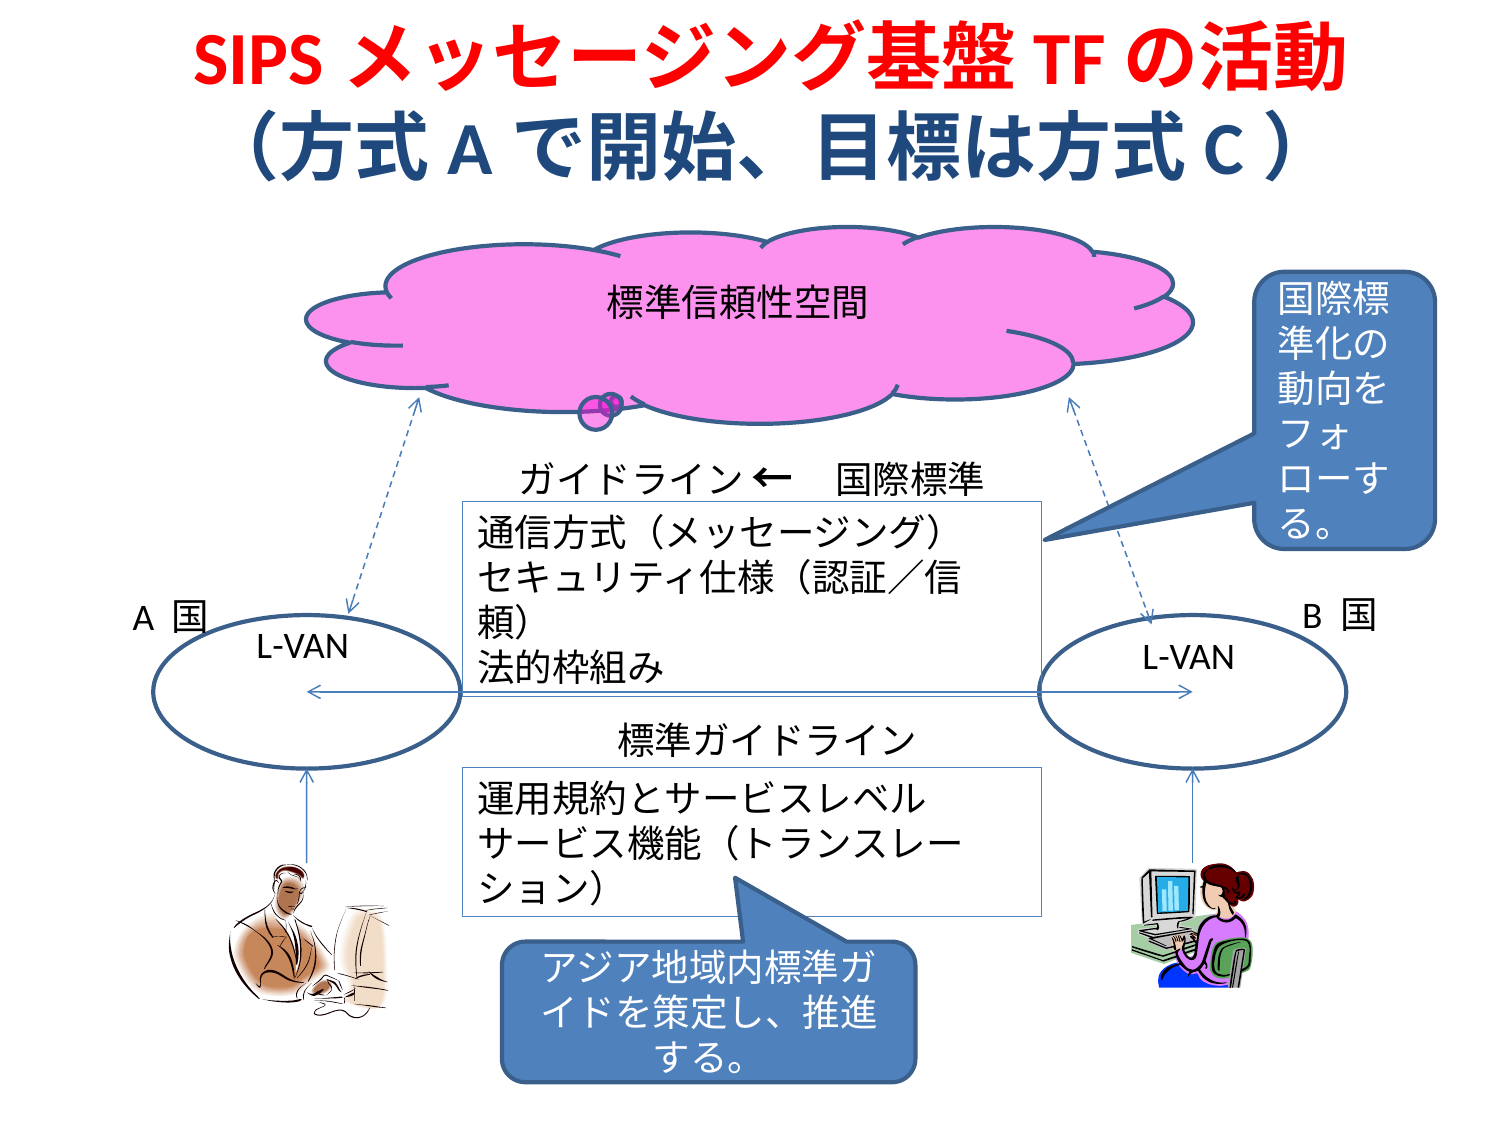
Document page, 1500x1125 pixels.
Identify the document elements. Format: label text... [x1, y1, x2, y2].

text_box [151, 620, 462, 771]
text_box 国際標準化の動向をフォローする。 [1155, 269, 1438, 552]
text_box [1038, 612, 1349, 771]
picture [223, 862, 390, 1021]
text_box A 国 [117, 585, 224, 645]
text_box ガイドライン ← 国際標準 [462, 444, 1042, 510]
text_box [348, 396, 420, 615]
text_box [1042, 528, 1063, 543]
picture [1130, 862, 1255, 989]
text_box 運用規約とサービスレベル サービス機能（トランスレーション） [462, 767, 1042, 917]
text_box 通信方式（メッセージング） セキュリティ仕様（認証／信頼） 法的枠組み [462, 510, 1042, 691]
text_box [1068, 396, 1152, 625]
text_box アジア地域内標準ガイドを策定し、推進する。 [499, 875, 918, 1085]
text_box [303, 224, 1196, 432]
text_box 標準ガイドライン [543, 709, 992, 770]
text_box SIPSメッセージング基盤TFの活動 （方式Aで開始、目標は方式C） [103, 2, 1439, 198]
text_box L-VAN [241, 613, 372, 674]
text_box B 国 [1287, 583, 1394, 644]
text_box L-VAN [1127, 624, 1258, 685]
text_box 標準信頼性空間 [561, 271, 916, 332]
